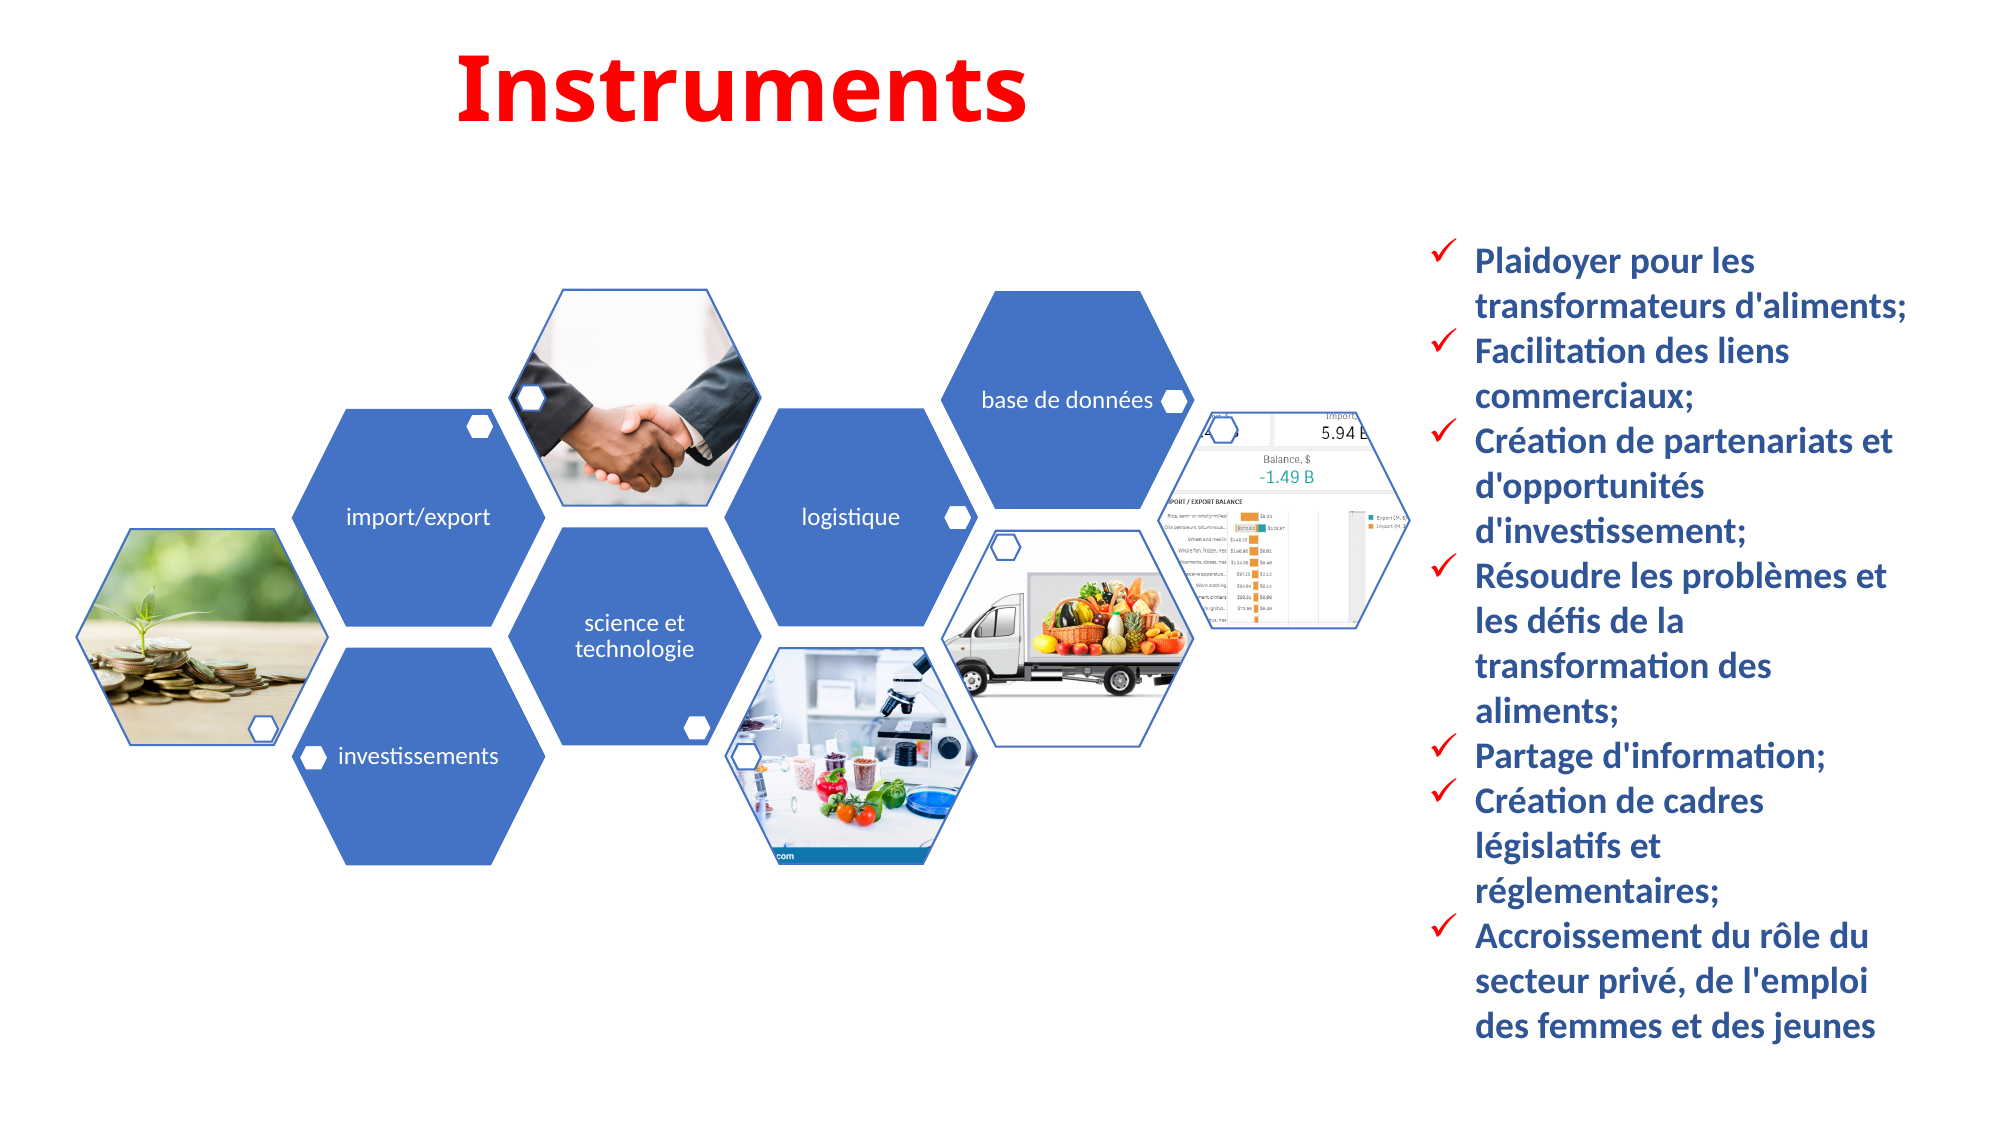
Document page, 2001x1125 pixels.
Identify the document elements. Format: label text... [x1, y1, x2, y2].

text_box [76, 132, 1410, 1022]
text_box Plaidoyer pour les transformateurs d'aliments; Facilitation des liens commerciaux; Création de partenariats et d'opportunités d'investissement; Résoudre les problèmes et les défis de la transformation des aliments; Partage d'information; Création de cadres législatifs et réglementaires; Accroissement du rôle du secteur privé, de l'emploi des femmes et des jeunes [1413, 229, 1924, 1054]
text_box Instruments [0, 22, 1527, 148]
